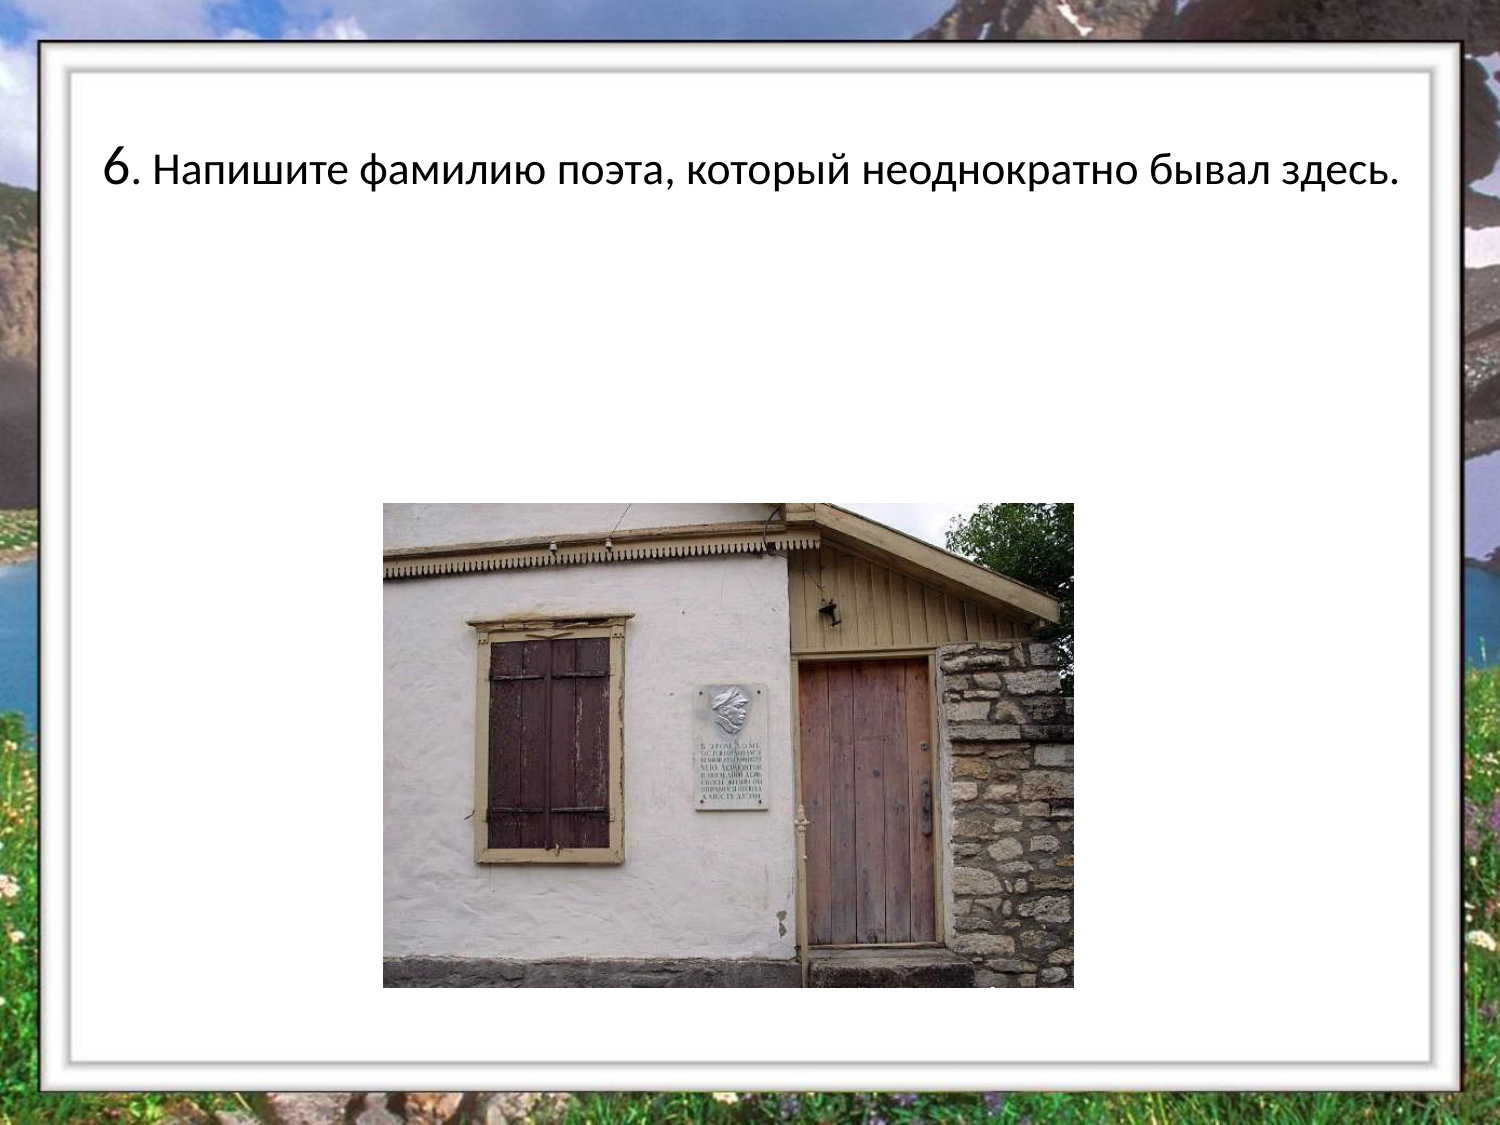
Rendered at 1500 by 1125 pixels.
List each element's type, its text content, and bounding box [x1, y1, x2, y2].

title 6. Напишите фамилию поэта, который неоднократно бывал здесь. [76, 101, 1427, 290]
picture [0, 0, 1500, 1125]
